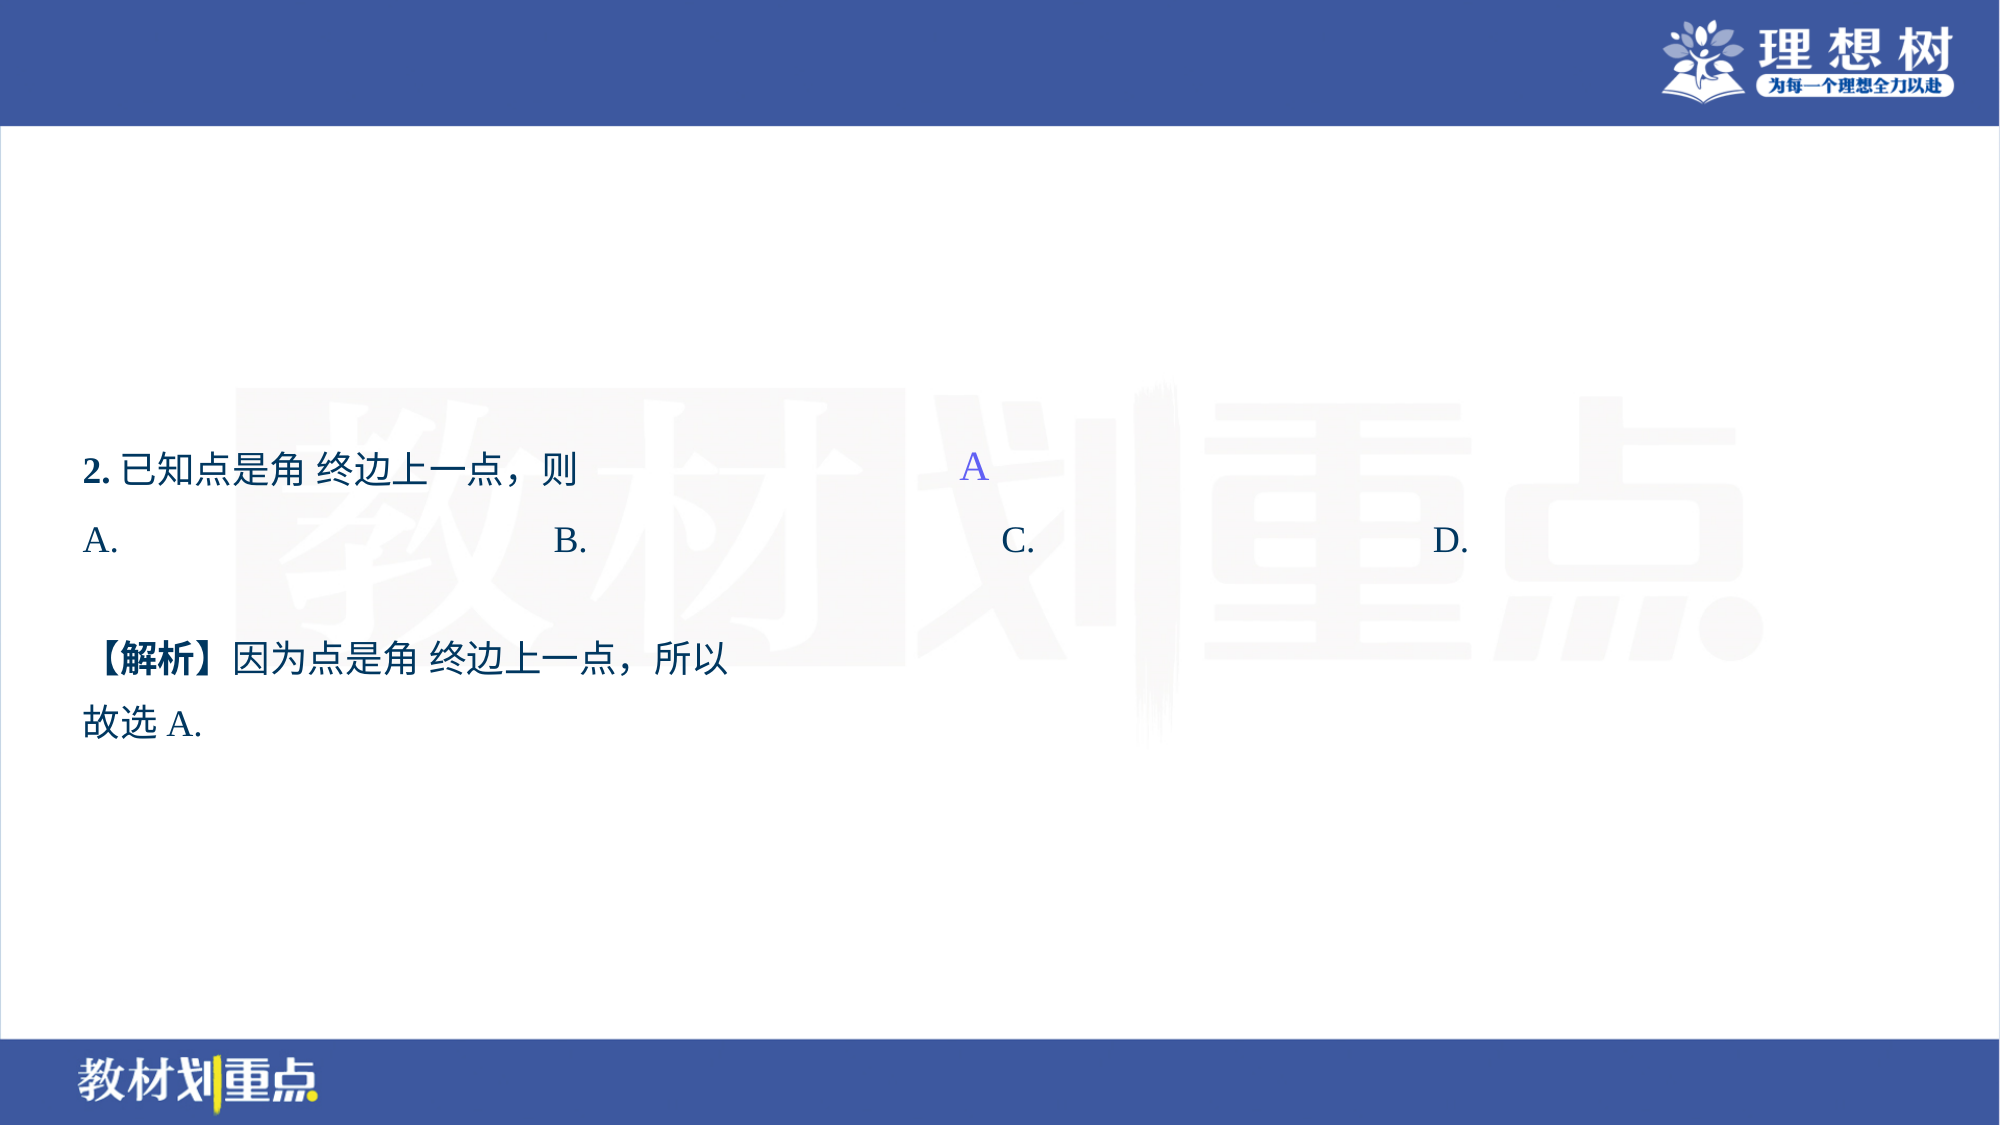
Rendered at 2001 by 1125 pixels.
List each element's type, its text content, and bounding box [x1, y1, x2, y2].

text_box A [944, 436, 1005, 487]
picture [0, 0, 2000, 1125]
